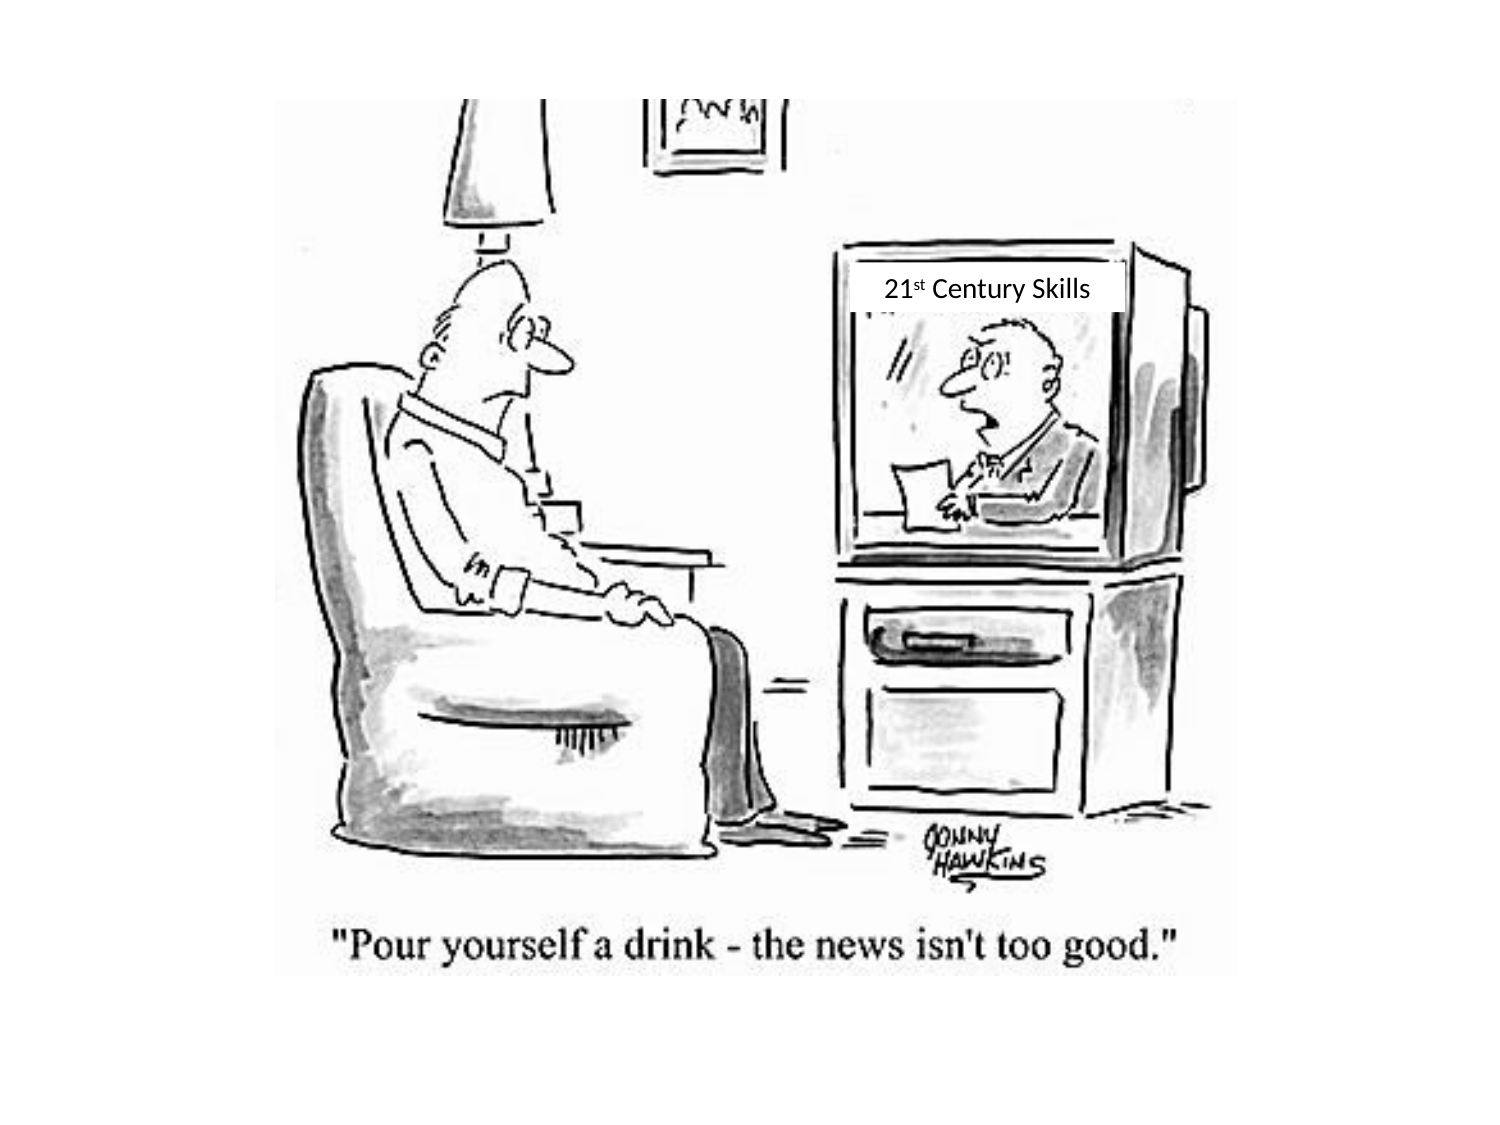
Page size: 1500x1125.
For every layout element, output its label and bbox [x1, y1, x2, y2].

picture [274, 99, 1238, 976]
